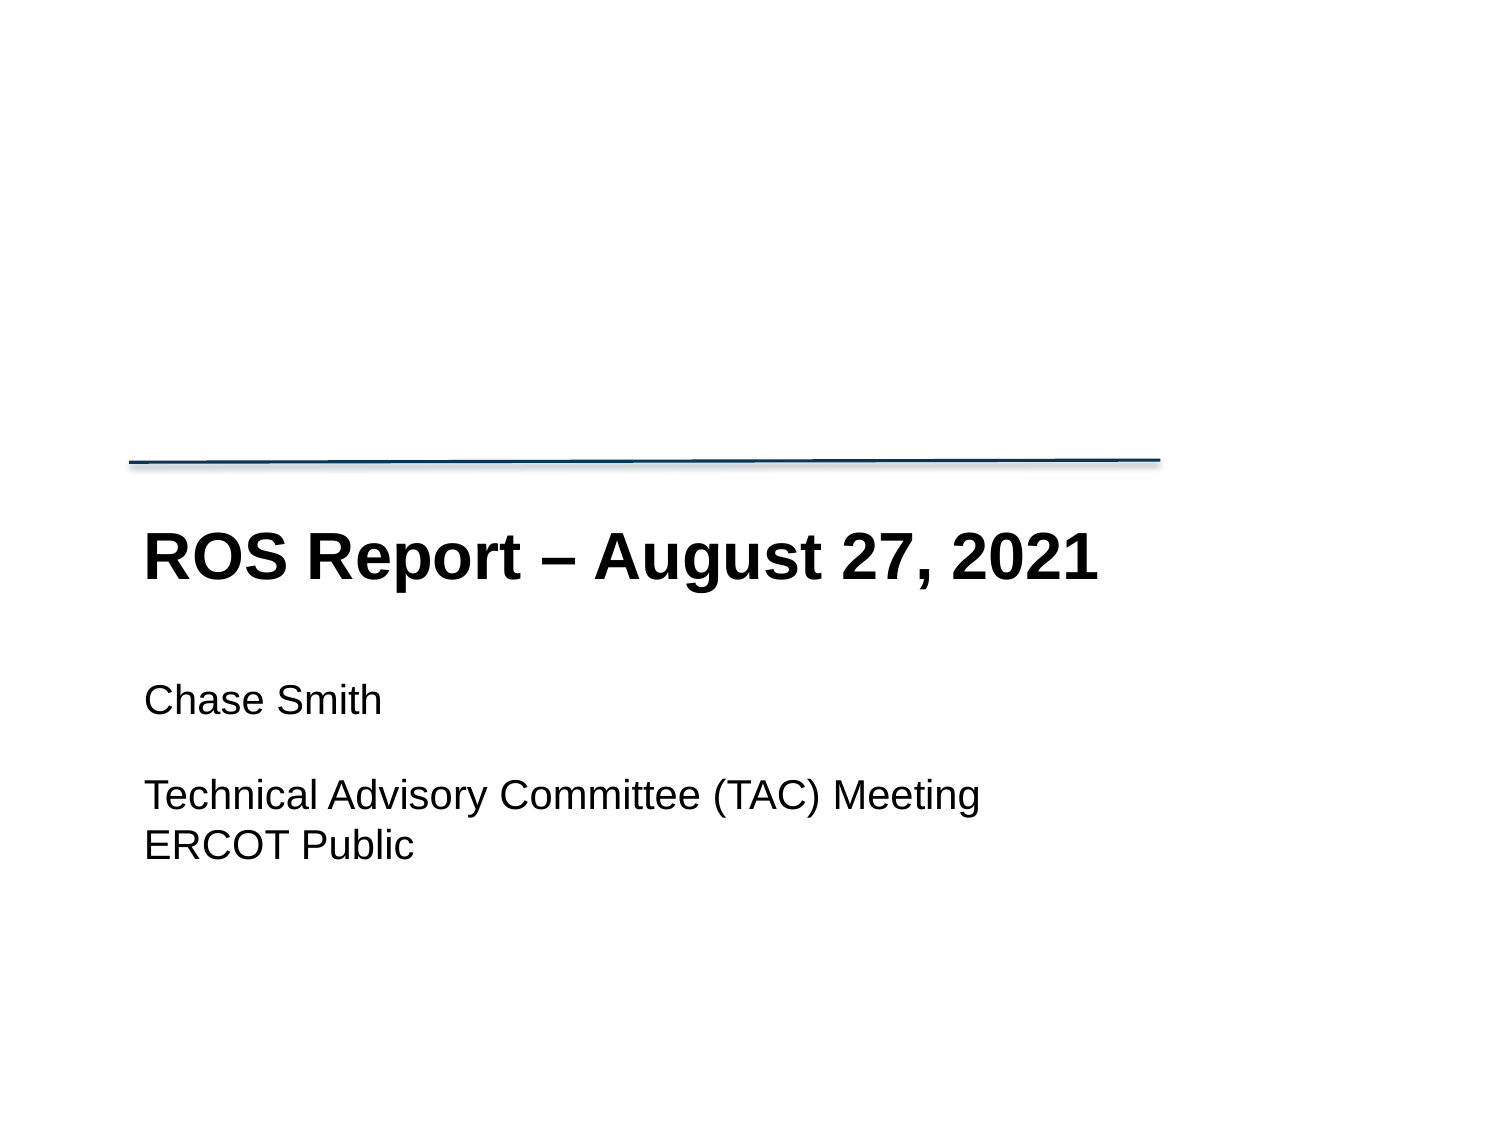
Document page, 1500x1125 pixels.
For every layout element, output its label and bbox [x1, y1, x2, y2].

text_box [128, 459, 1367, 890]
